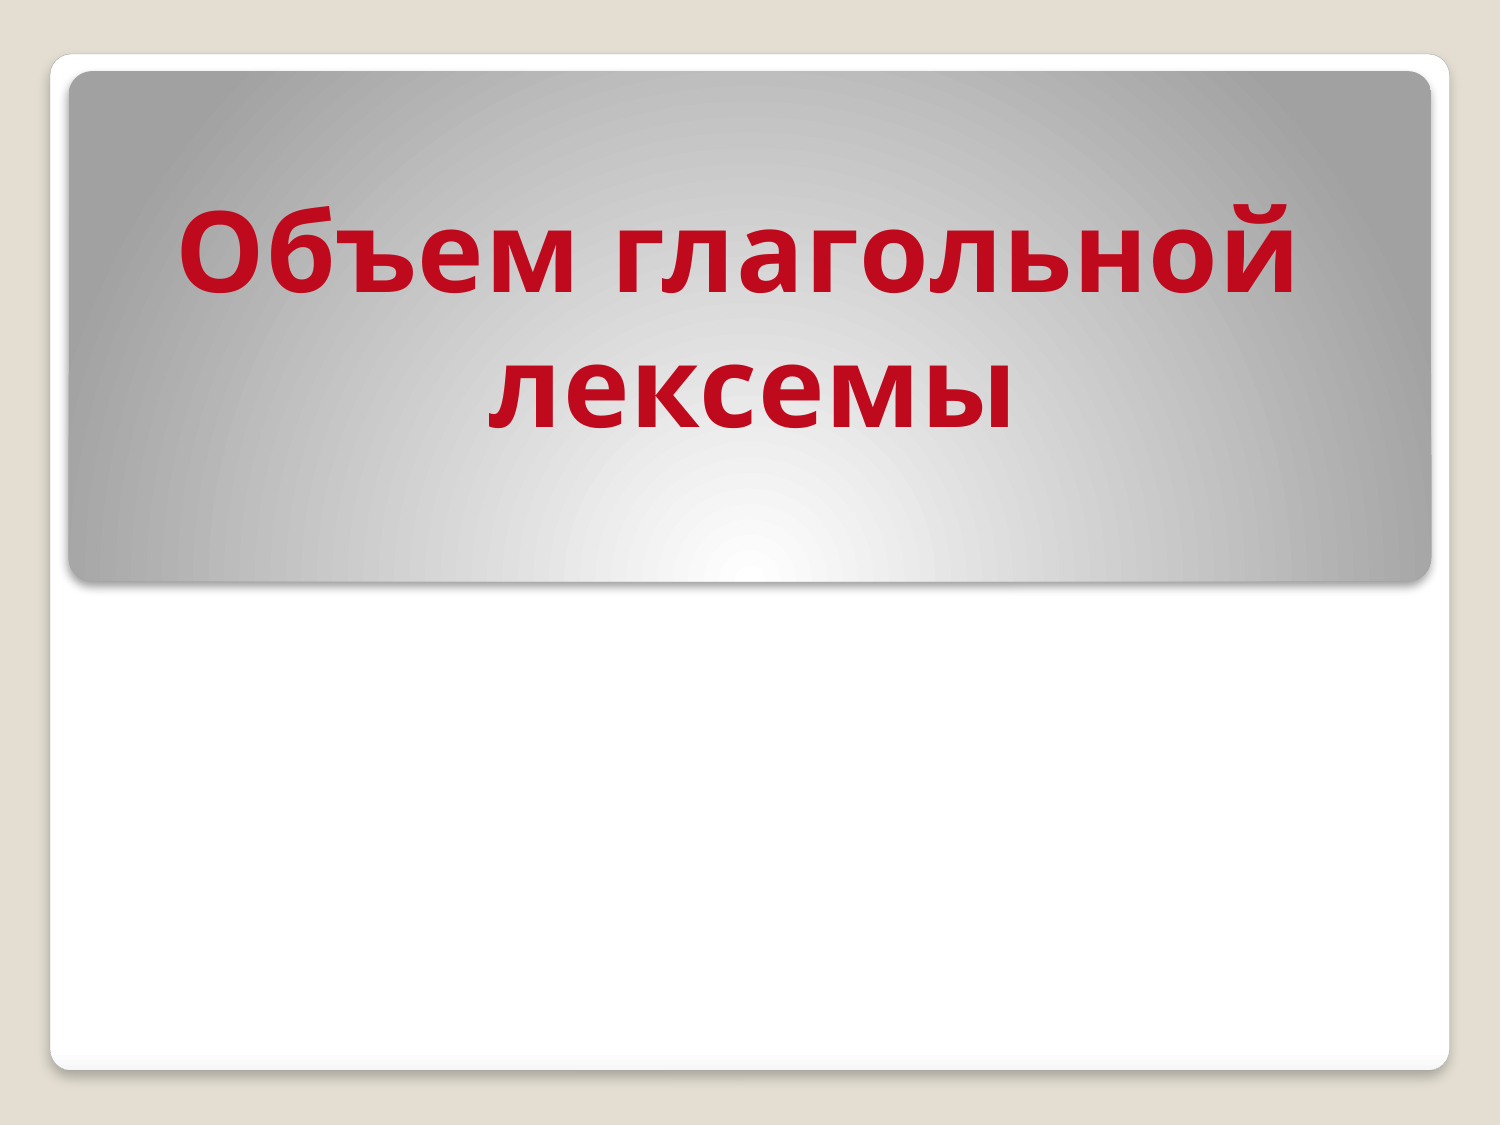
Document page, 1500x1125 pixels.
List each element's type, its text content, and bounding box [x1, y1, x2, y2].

text_box Объем глагольной лексемы [160, 172, 1348, 458]
